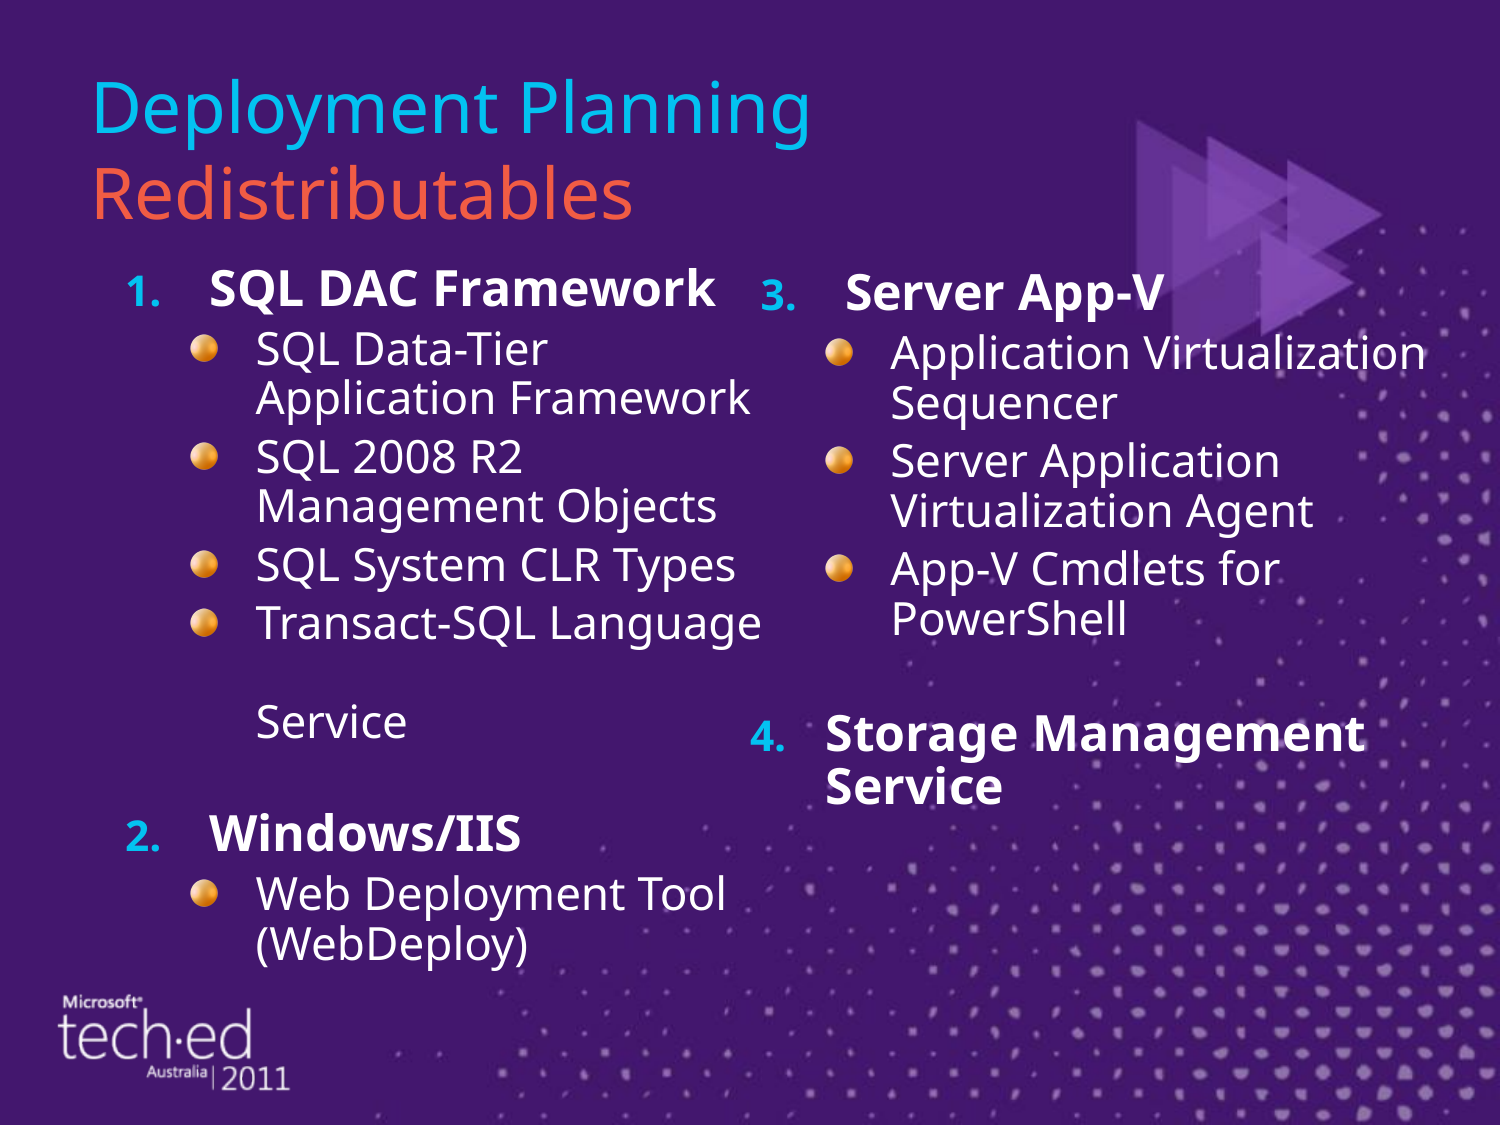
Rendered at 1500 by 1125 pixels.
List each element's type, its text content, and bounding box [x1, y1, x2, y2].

title Deployment Planning Redistributables [75, 54, 1425, 243]
picture [0, 0, 1500, 1125]
text_box Server App-V Application Virtualization Sequencer Server Application Virtualization Agent App-V Cmdlets for PowerShell Storage Management Service [750, 267, 1456, 974]
list SQL DAC Framework SQL Data-Tier Application Framework SQL 2008 R2 Management Objects SQL System CLR Types Transact-SQL Language Service Windows/IIS Web Deployment Tool (WebDeploy) [100, 255, 786, 999]
